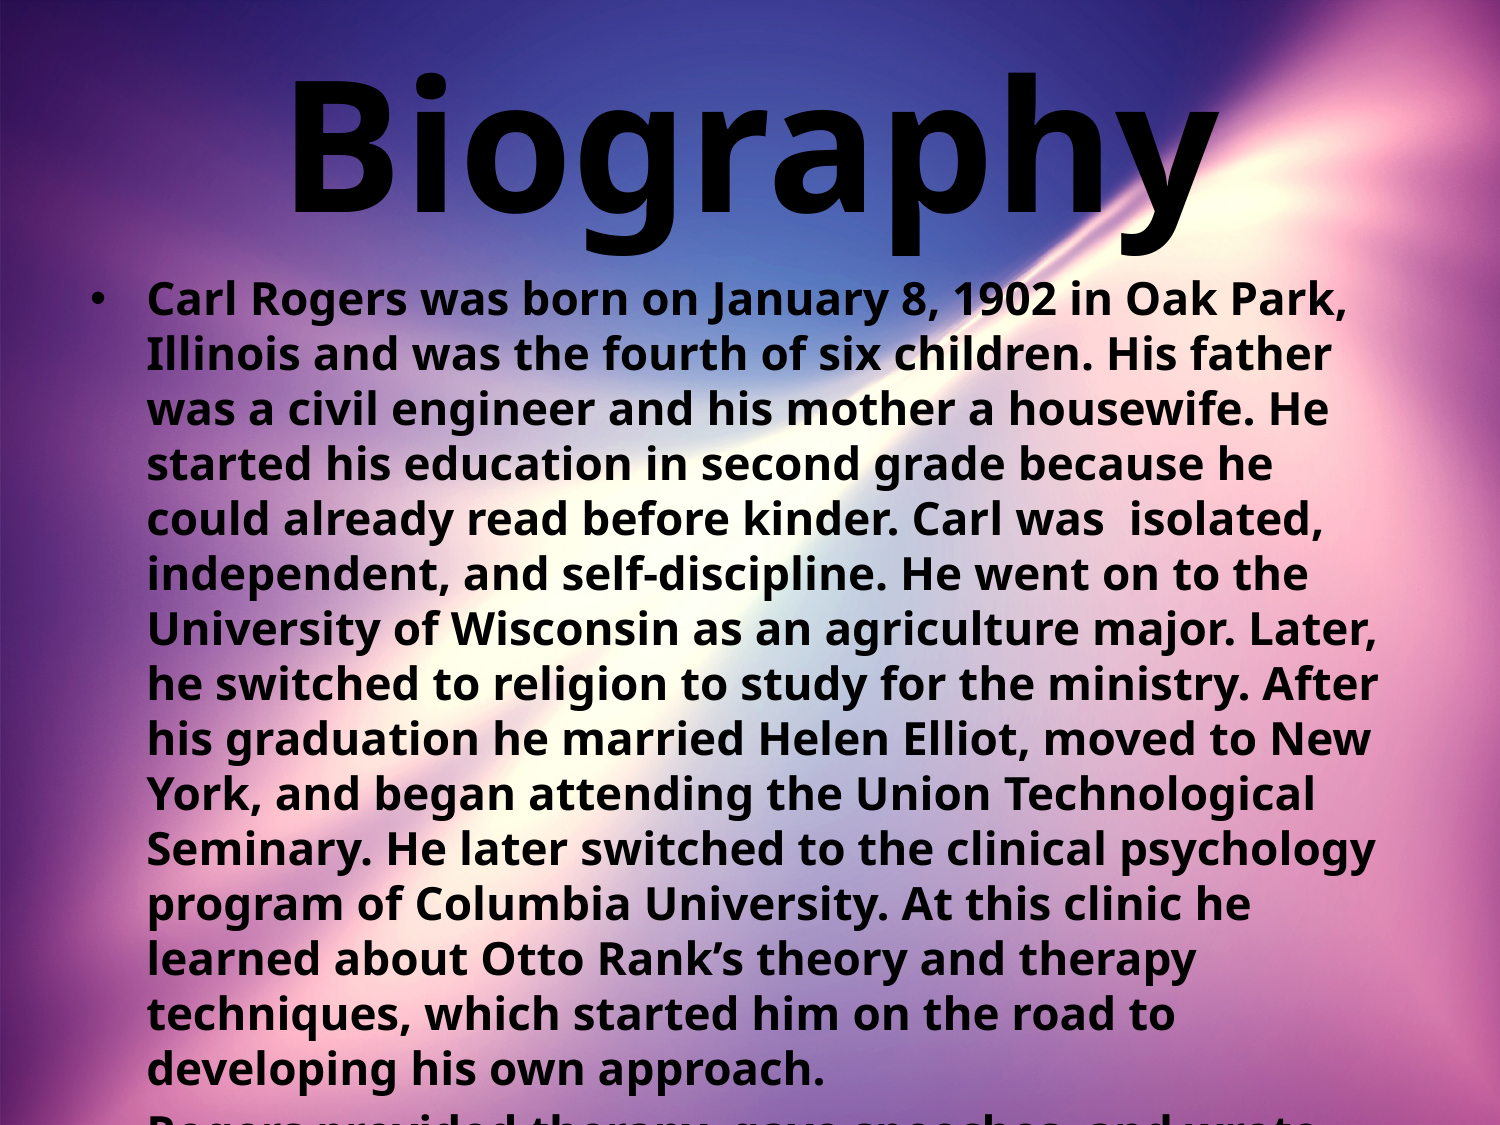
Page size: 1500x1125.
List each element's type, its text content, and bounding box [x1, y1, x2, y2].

list Carl Rogers was born on January 8, 1902 in Oak Park, Illinois and was the fourth of six children. His father was a civil engineer and his mother a housewife. He started his education in second grade because he could already read before kinder. Carl was isolated, independent, and self-discipline. He went on to the University of Wisconsin as an agriculture major. Later, he switched to religion to study for the ministry. After his graduation he married Helen Elliot, moved to New York, and began attending the Union Technological Seminary. He later switched to the clinical psychology program of Columbia University. At this clinic he learned about Otto Rank’s theory and therapy techniques, which started him on the road to developing his own approach. Rogers provided therapy, gave speeches, and wrote until his death. [75, 262, 1425, 1005]
picture [0, 0, 1500, 1125]
title Biography [75, 45, 1425, 233]
